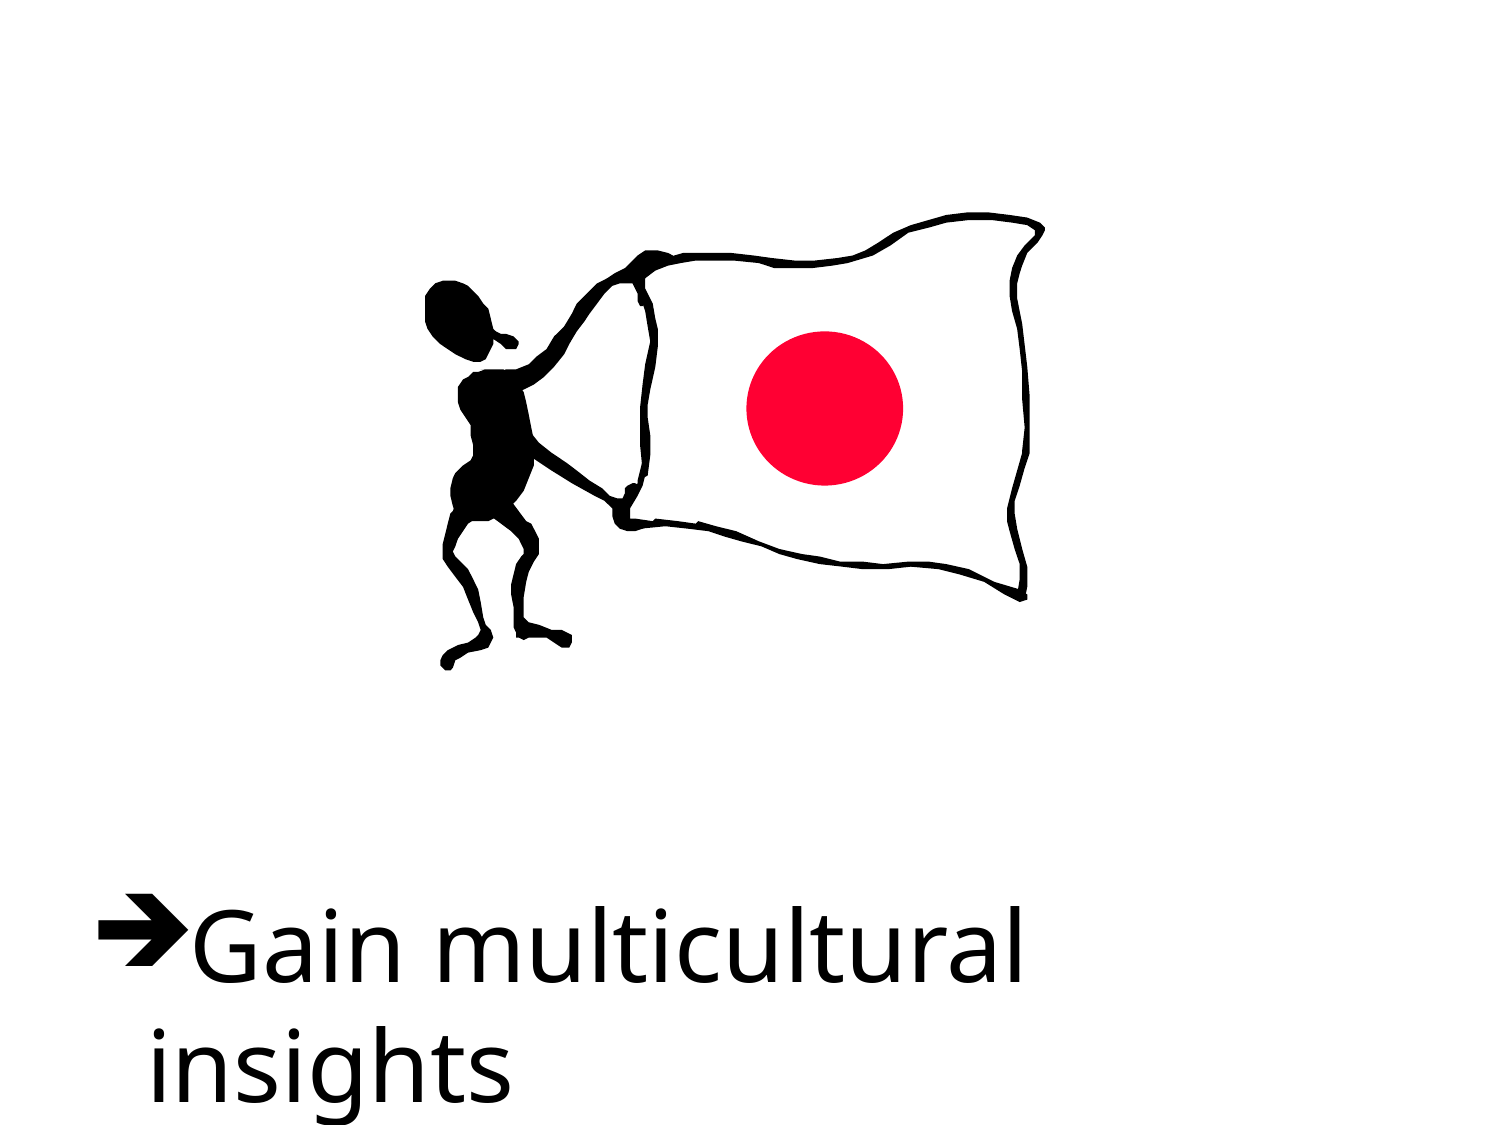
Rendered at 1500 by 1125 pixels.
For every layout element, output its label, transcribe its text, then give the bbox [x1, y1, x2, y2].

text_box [424, 212, 1051, 674]
list Gain multicultural insights [74, 874, 1426, 1026]
